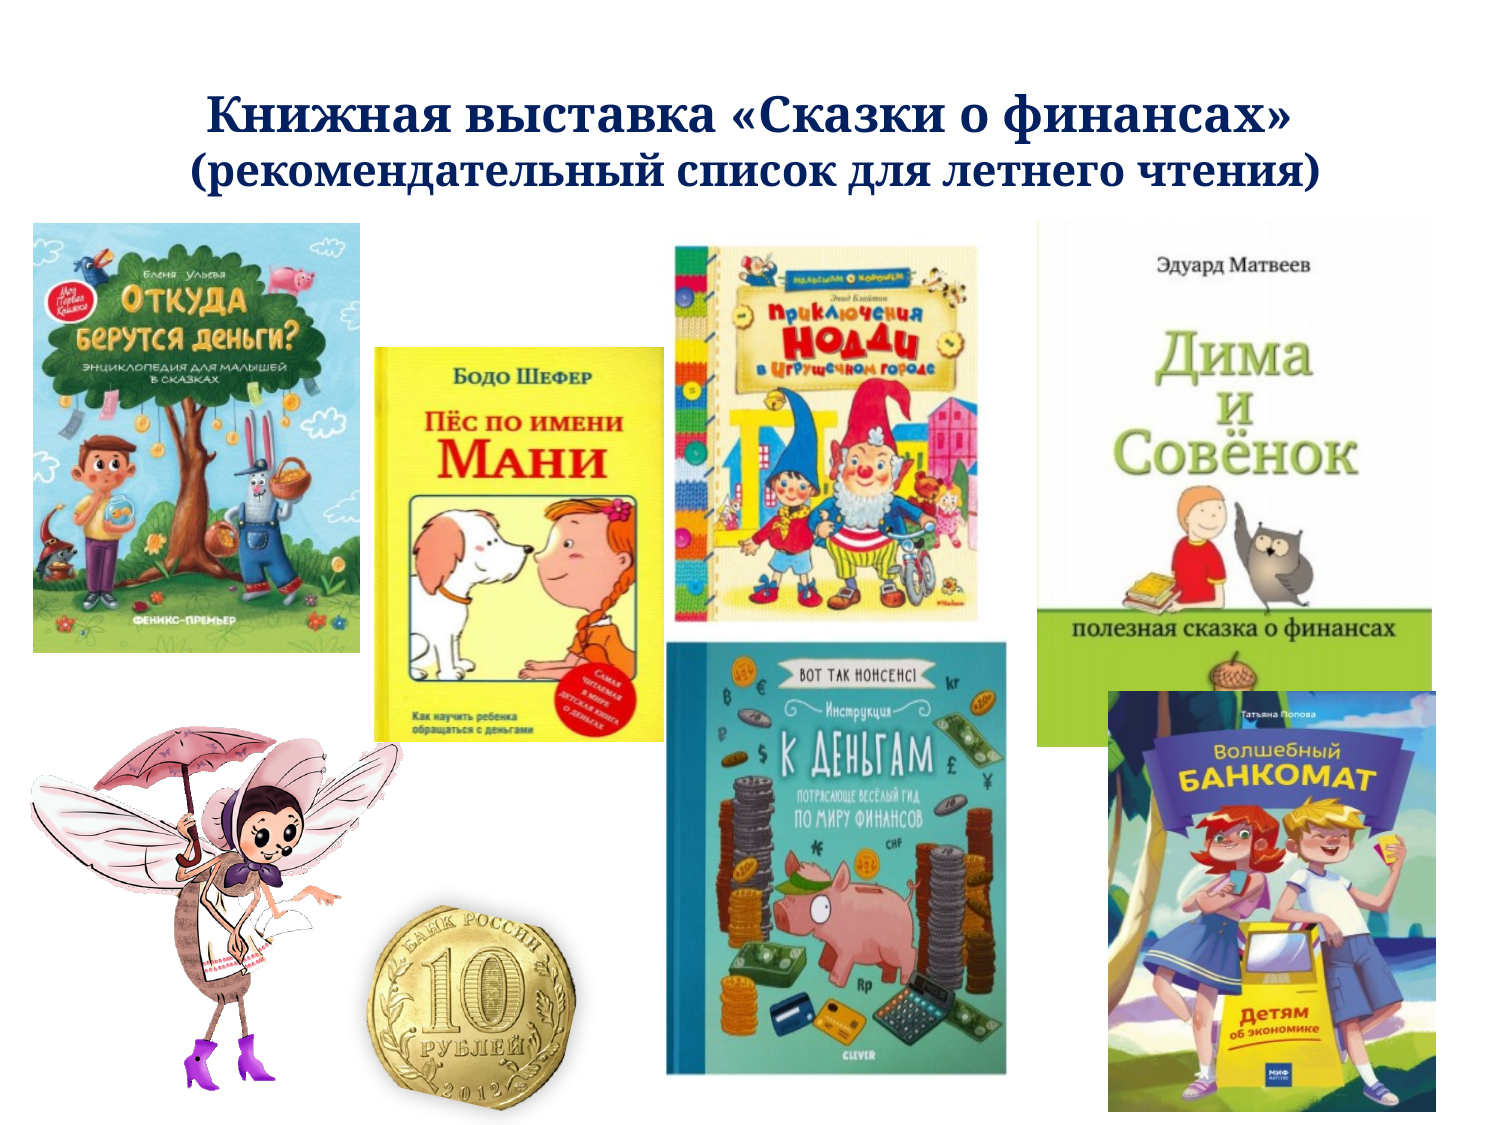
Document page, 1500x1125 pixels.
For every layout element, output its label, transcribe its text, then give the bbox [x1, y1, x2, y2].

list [22, 702, 554, 1101]
title Книжная выставка «Сказки о финансах» (рекомендательный список для летнего чтения) [75, 45, 1425, 233]
picture [368, 913, 592, 1122]
picture [33, 223, 360, 653]
picture [373, 232, 1009, 1112]
picture [1036, 219, 1436, 1112]
